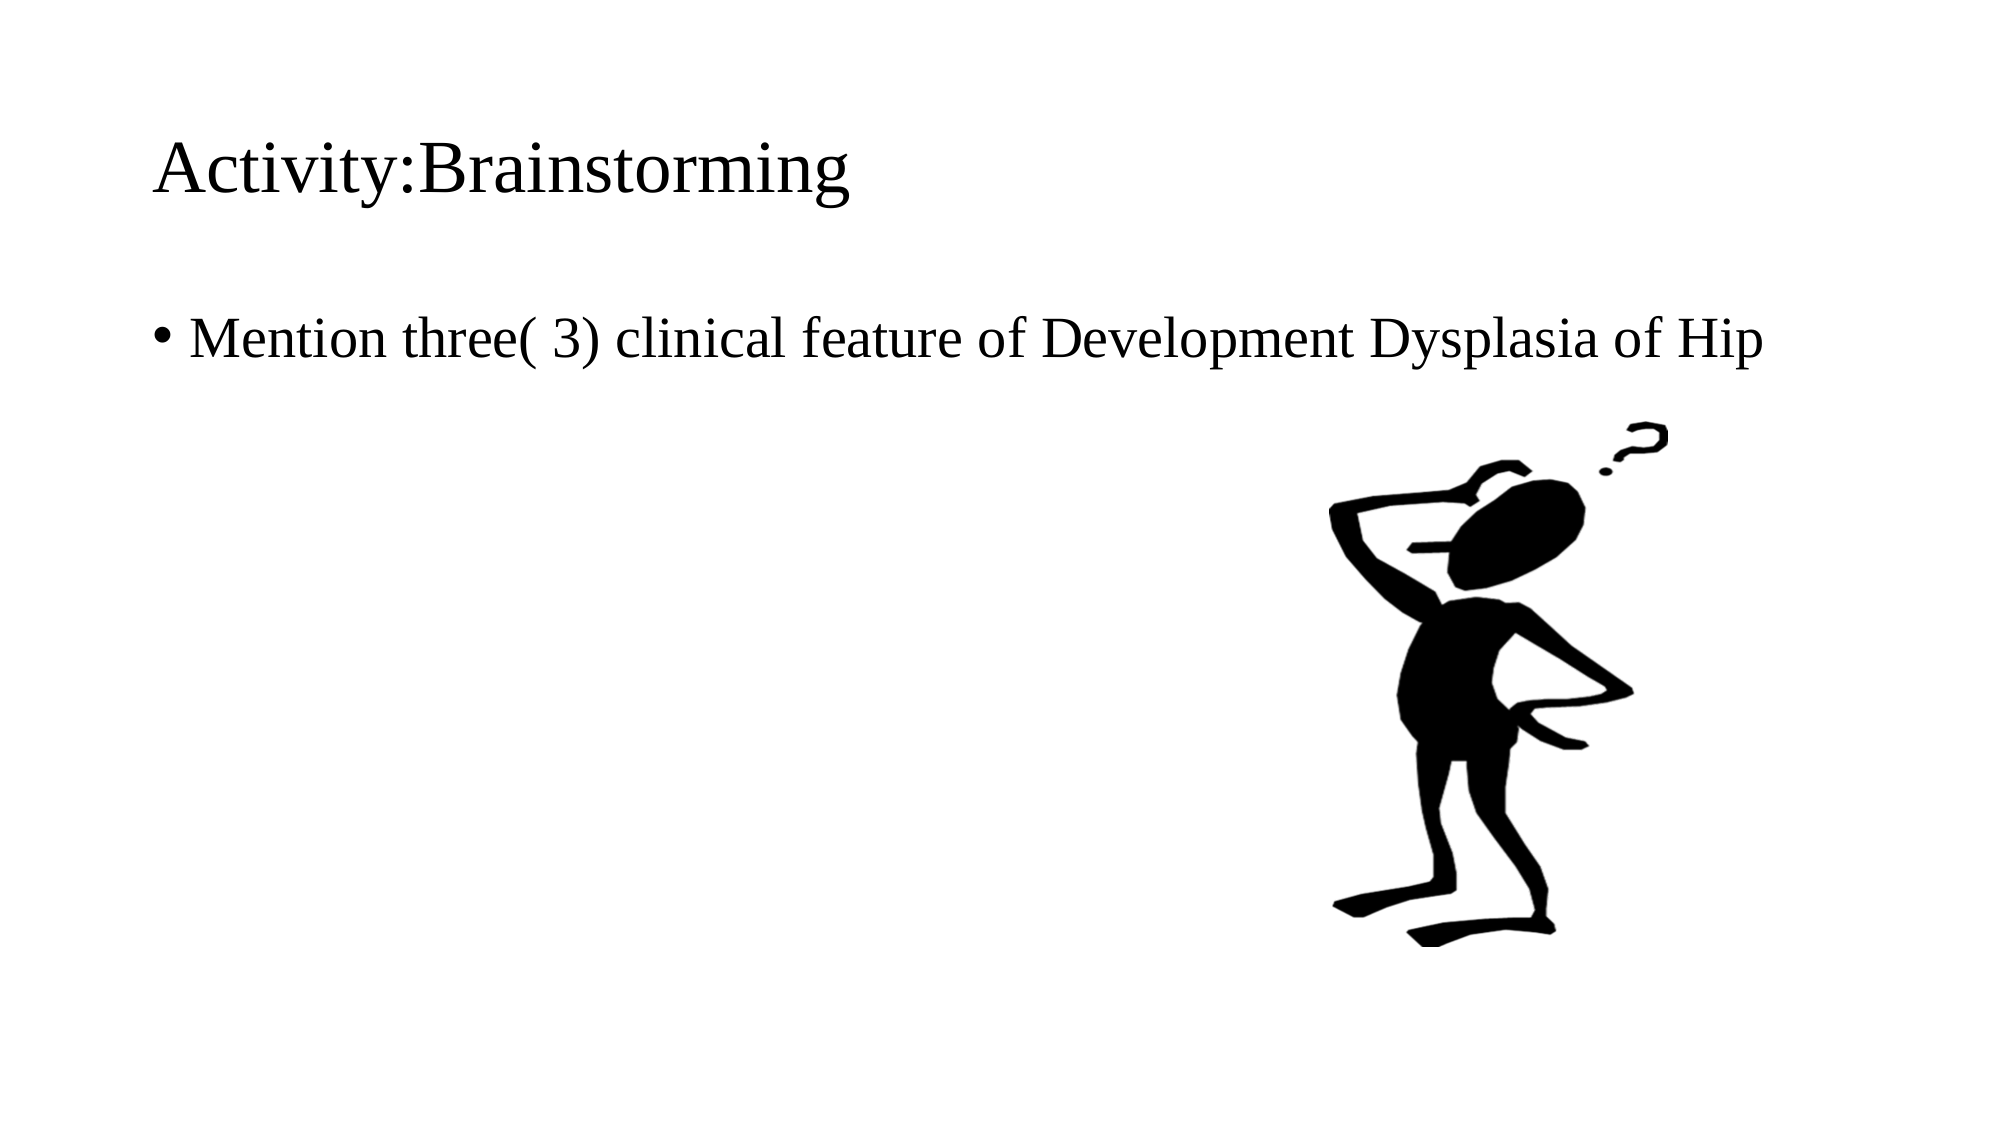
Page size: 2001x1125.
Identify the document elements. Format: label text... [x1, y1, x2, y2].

title Activity:Brainstorming [137, 59, 1863, 278]
picture [1329, 421, 1668, 947]
list Mention three( 3) clinical feature of Development Dysplasia of Hip [137, 299, 1863, 1014]
